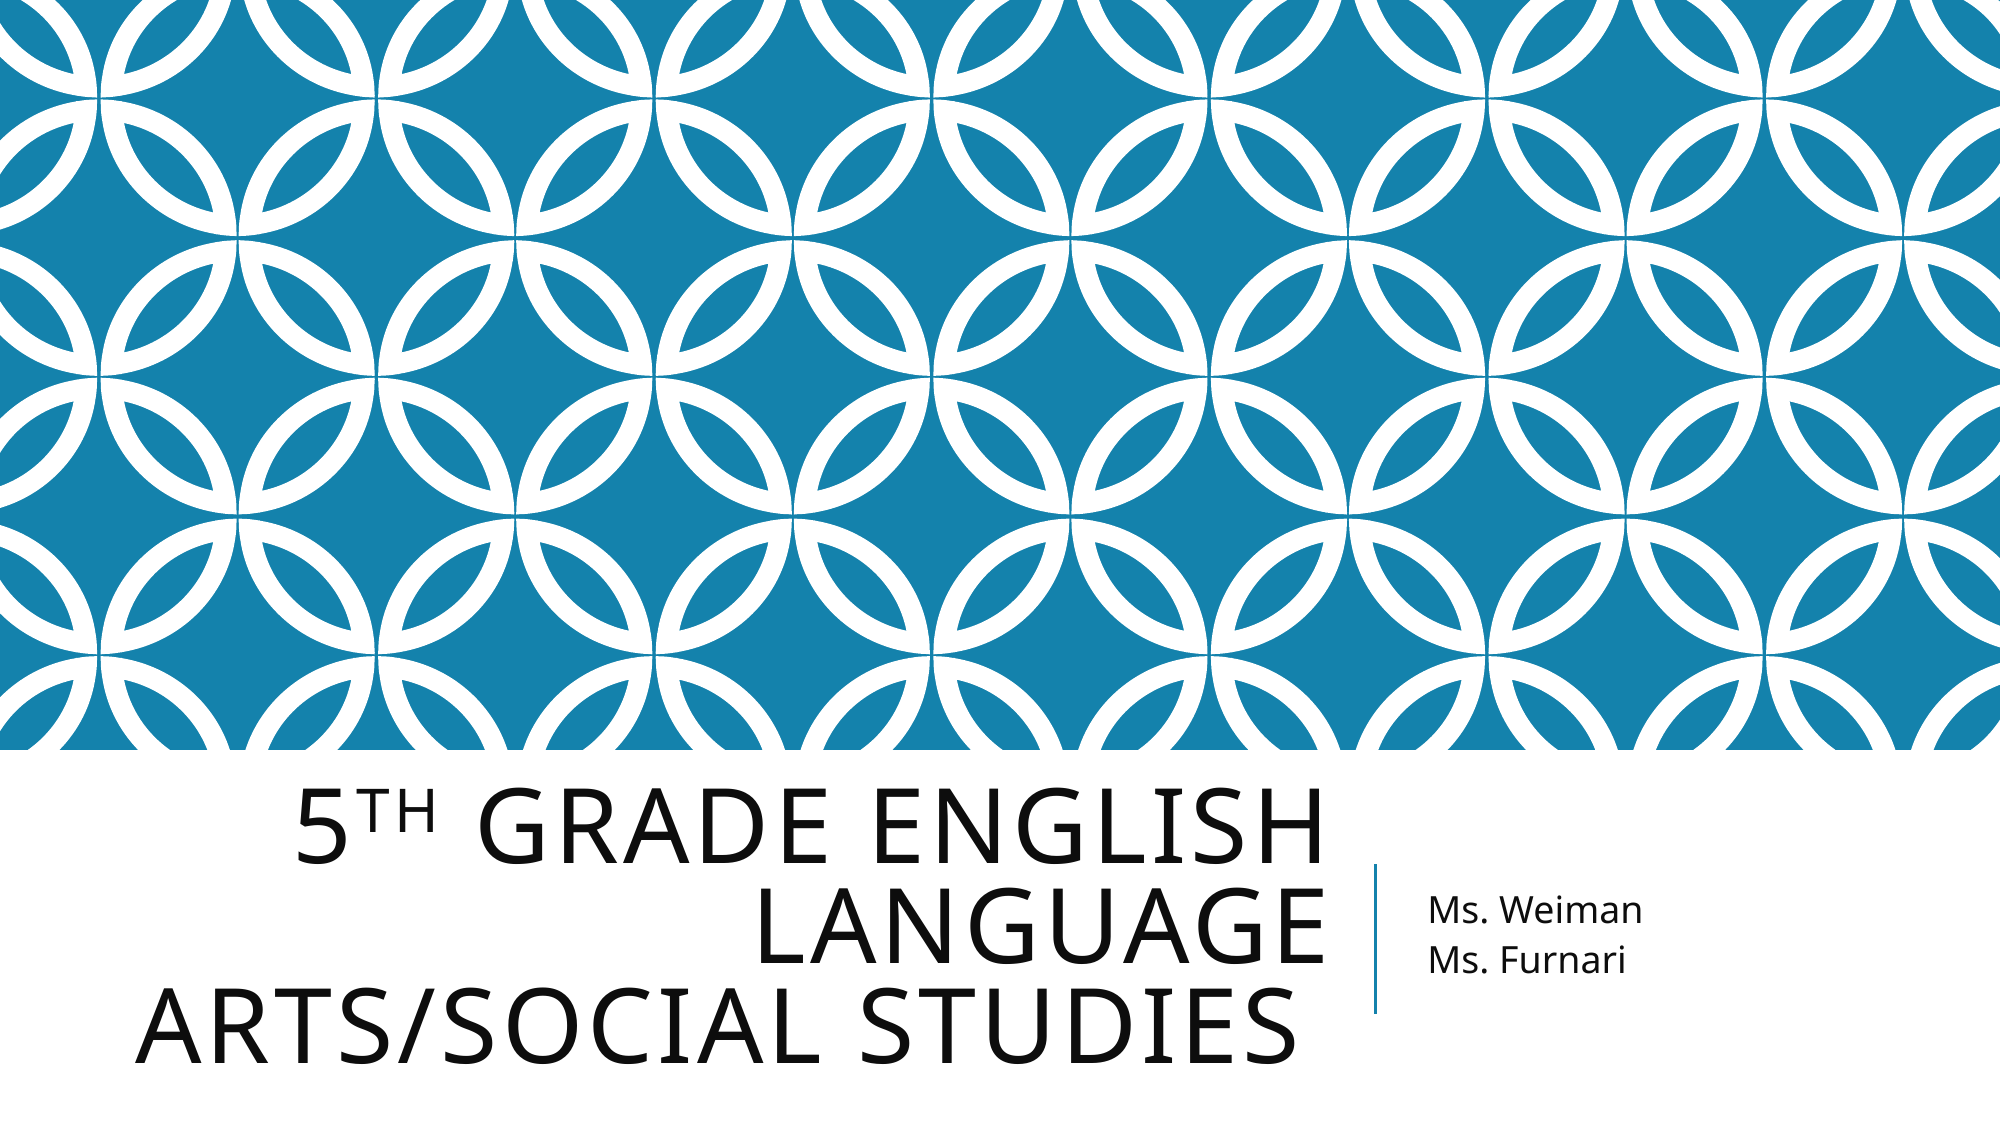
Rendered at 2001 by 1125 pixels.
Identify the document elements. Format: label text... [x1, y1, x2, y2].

subtitle Ms. Weiman Ms. Furnari [1412, 813, 1938, 1054]
title 5th Grade English Language Arts/Social Studies [75, 813, 1350, 1054]
